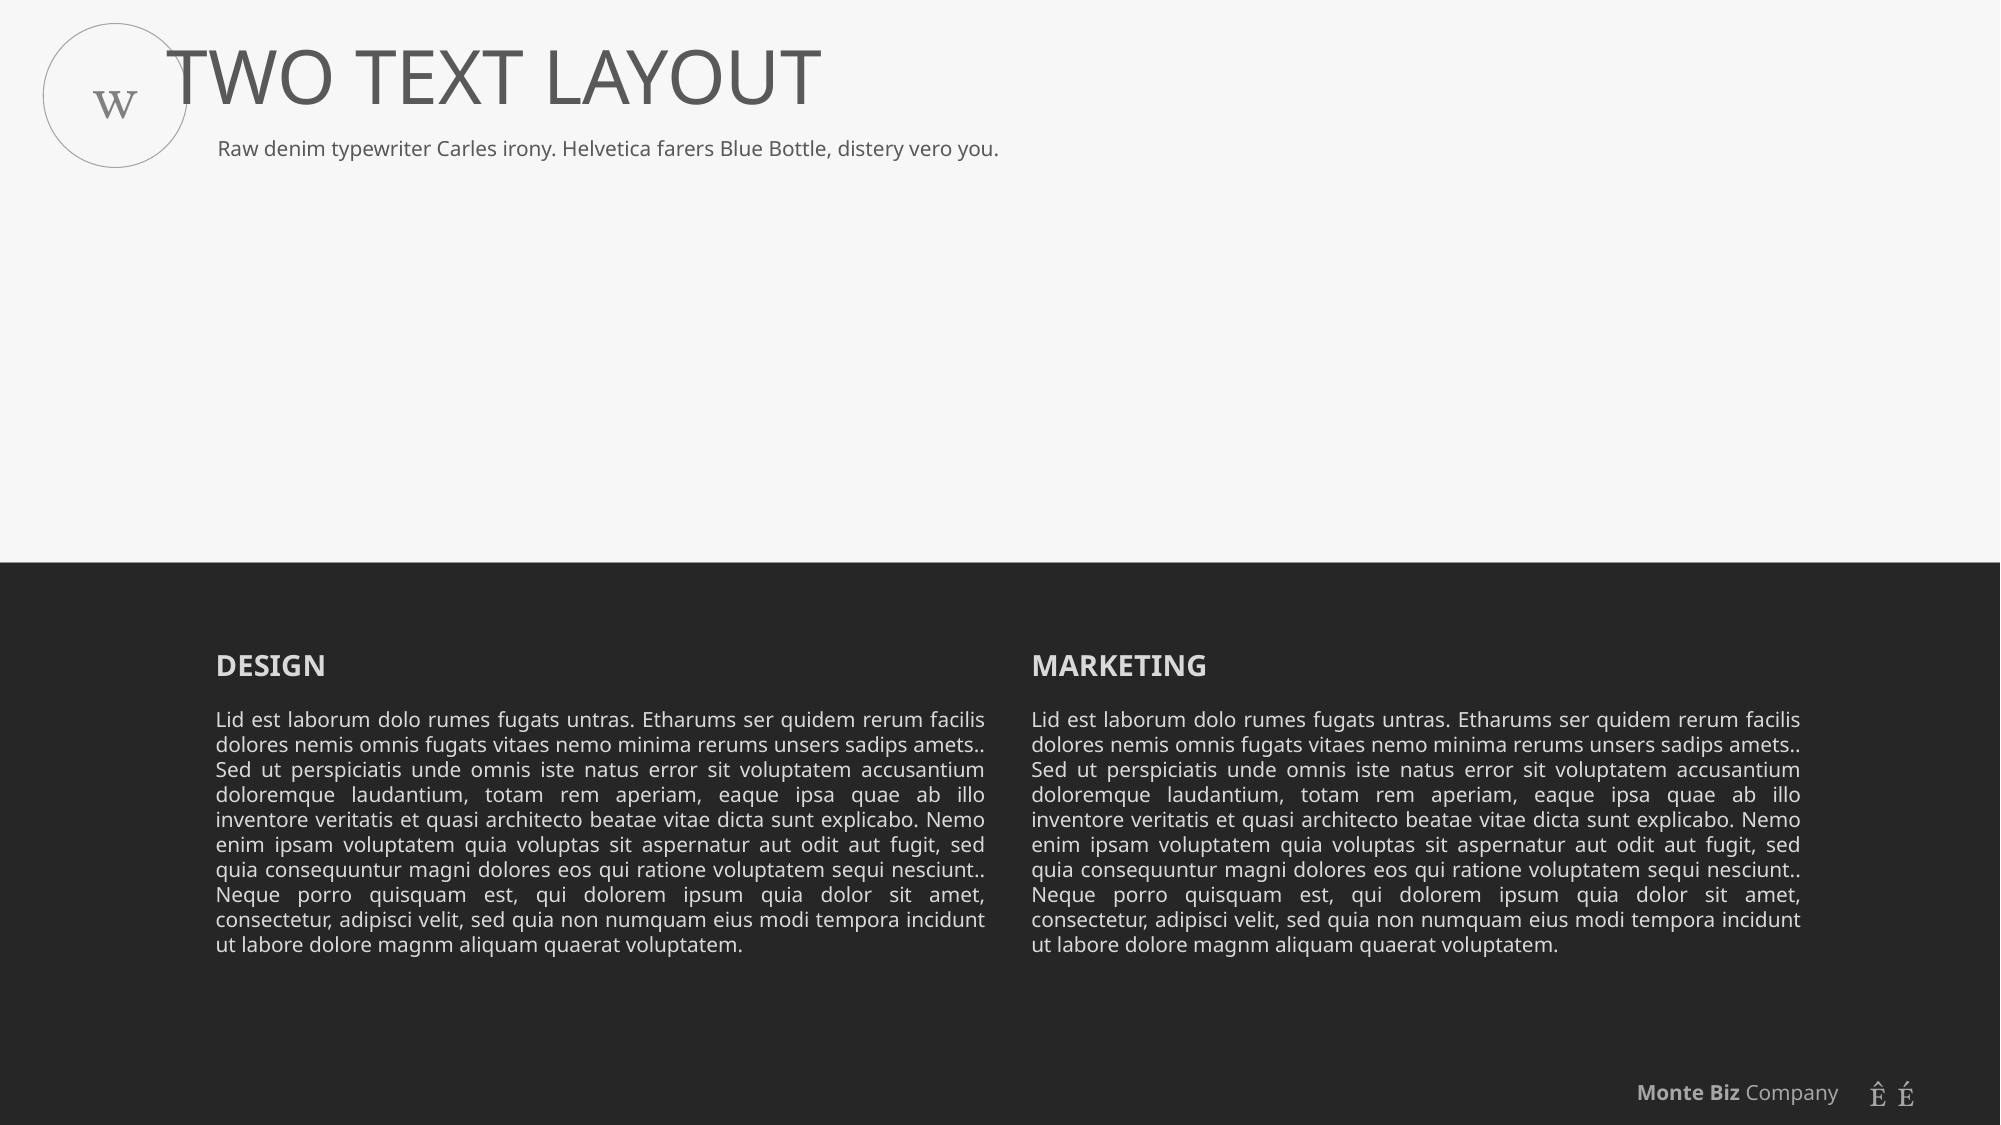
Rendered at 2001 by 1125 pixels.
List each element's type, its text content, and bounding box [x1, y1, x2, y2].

text_box [0, 0, 2000, 563]
text_box DESIGN Lid est laborum dolo rumes fugats untras. Etharums ser quidem rerum facilis dolores nemis omnis fugats vitaes nemo minima rerums unsers sadips amets.. Sed ut perspiciatis unde omnis iste natus error sit voluptatem accusantium doloremque laudantium, totam rem aperiam, eaque ipsa quae ab illo inventore veritatis et quasi architecto beatae vitae dicta sunt explicabo. Nemo enim ipsam voluptatem quia voluptas sit aspernatur aut odit aut fugit, sed quia consequuntur magni dolores eos qui ratione voluptatem sequi nesciunt.. Neque porro quisquam est, qui dolorem ipsum quia dolor sit amet, consectetur, adipisci velit, sed quia non numquam eius modi tempora incidunt ut labore dolore magnm aliquam quaerat voluptatem. [200, 639, 1000, 964]
text_box  [42, 22, 182, 169]
text_box Raw denim typewriter Carles irony. Helvetica farers Blue Bottle, distery vero you. [202, 128, 1014, 169]
text_box Monte Biz Company [1622, 1071, 1854, 1112]
text_box   [1854, 1061, 1979, 1122]
text_box TWO TEXT LAYOUT [151, 22, 838, 127]
text_box MARKETING Lid est laborum dolo rumes fugats untras. Etharums ser quidem rerum facilis dolores nemis omnis fugats vitaes nemo minima rerums unsers sadips amets.. Sed ut perspiciatis unde omnis iste natus error sit voluptatem accusantium doloremque laudantium, totam rem aperiam, eaque ipsa quae ab illo inventore veritatis et quasi architecto beatae vitae dicta sunt explicabo. Nemo enim ipsam voluptatem quia voluptas sit aspernatur aut odit aut fugit, sed quia consequuntur magni dolores eos qui ratione voluptatem sequi nesciunt.. Neque porro quisquam est, qui dolorem ipsum quia dolor sit amet, consectetur, adipisci velit, sed quia non numquam eius modi tempora incidunt ut labore dolore magnm aliquam quaerat voluptatem. [1016, 639, 1816, 964]
